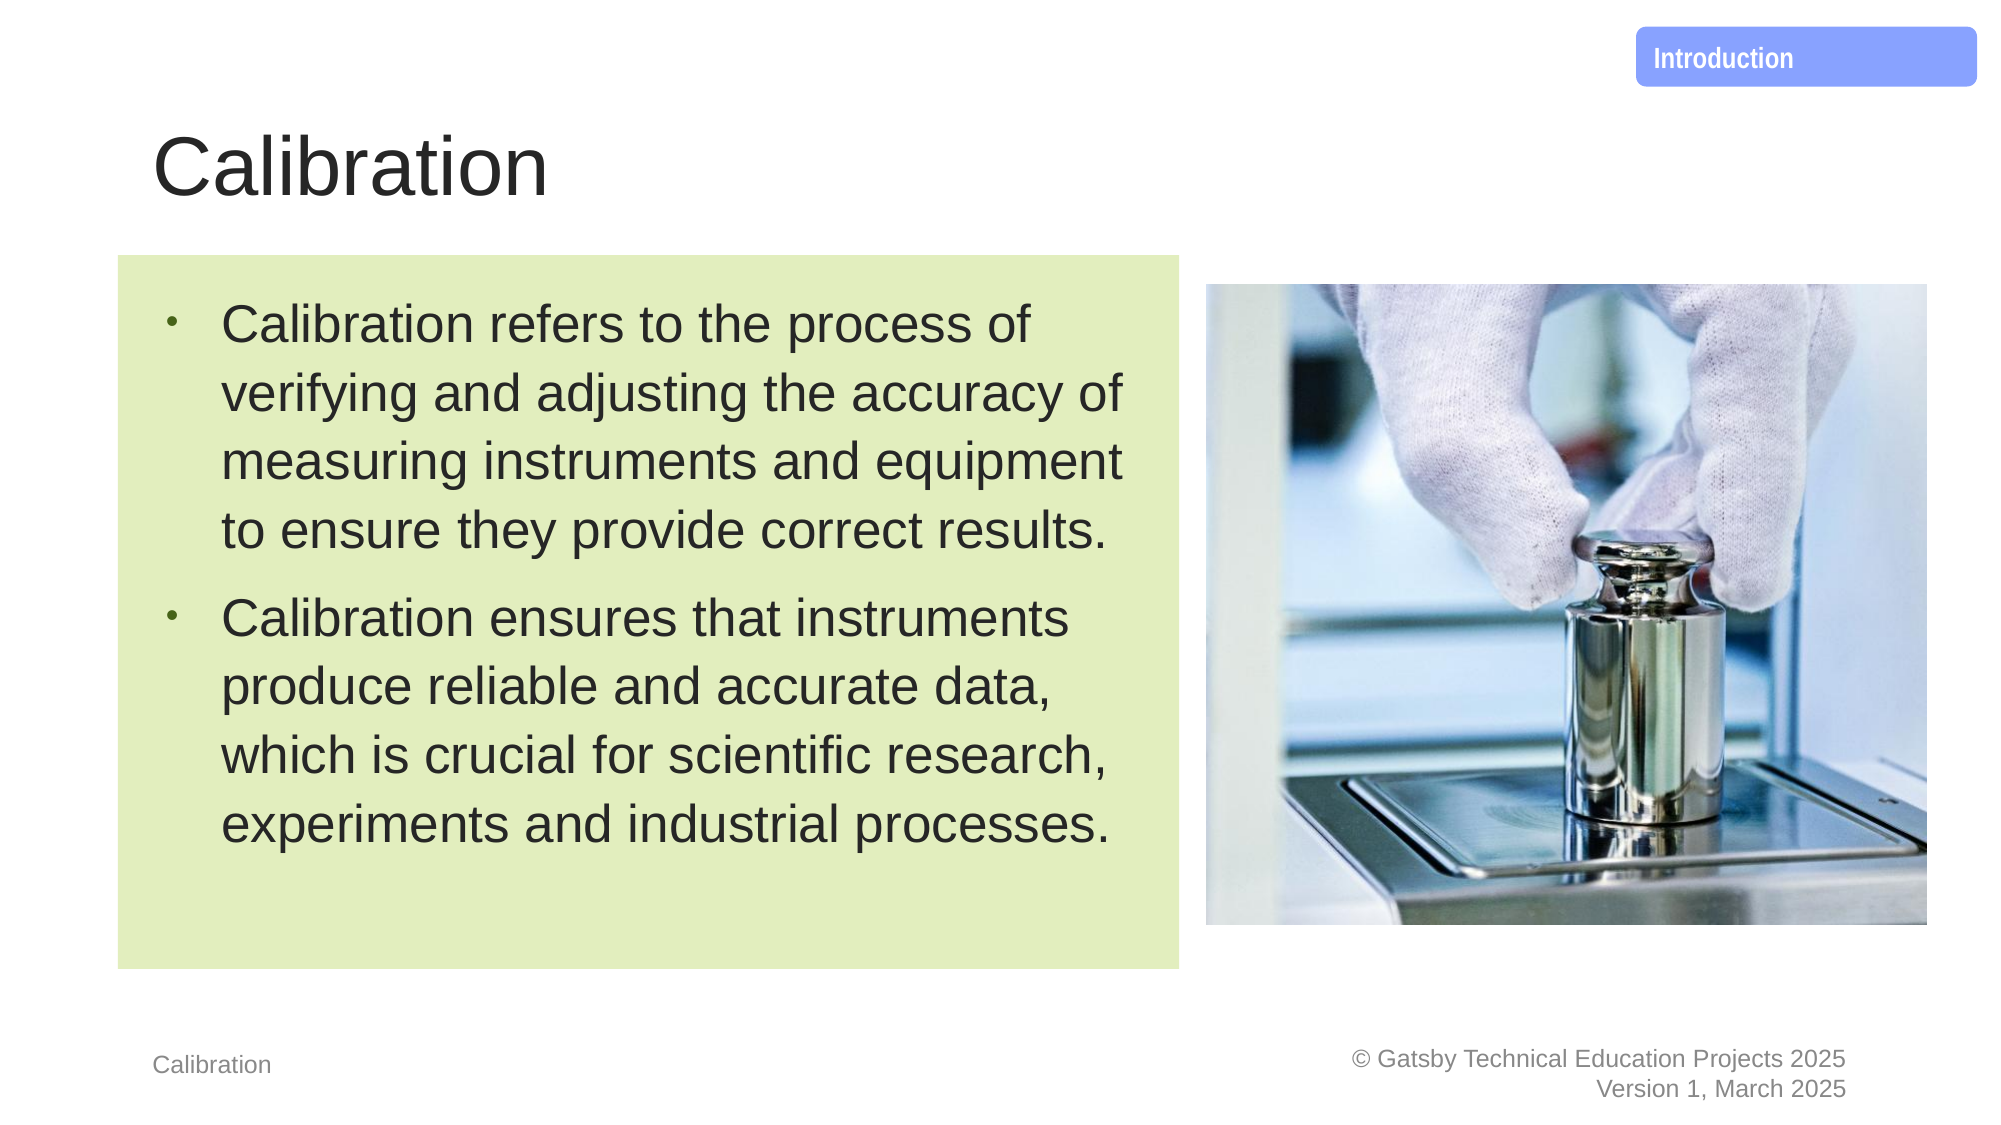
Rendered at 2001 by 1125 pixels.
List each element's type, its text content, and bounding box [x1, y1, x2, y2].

picture [1206, 284, 1927, 926]
list Calibration refers to the process of verifying and adjusting the accuracy of measuring instruments and equipment to ensure they provide correct results. Calibration ensures that instruments produce reliable and accurate data, which is crucial for scientific research, experiments and industrial processes. [117, 255, 1180, 969]
title Calibration [137, 59, 1863, 278]
list Calibration [137, 1042, 829, 1103]
text_box Introduction [1636, 26, 1978, 87]
